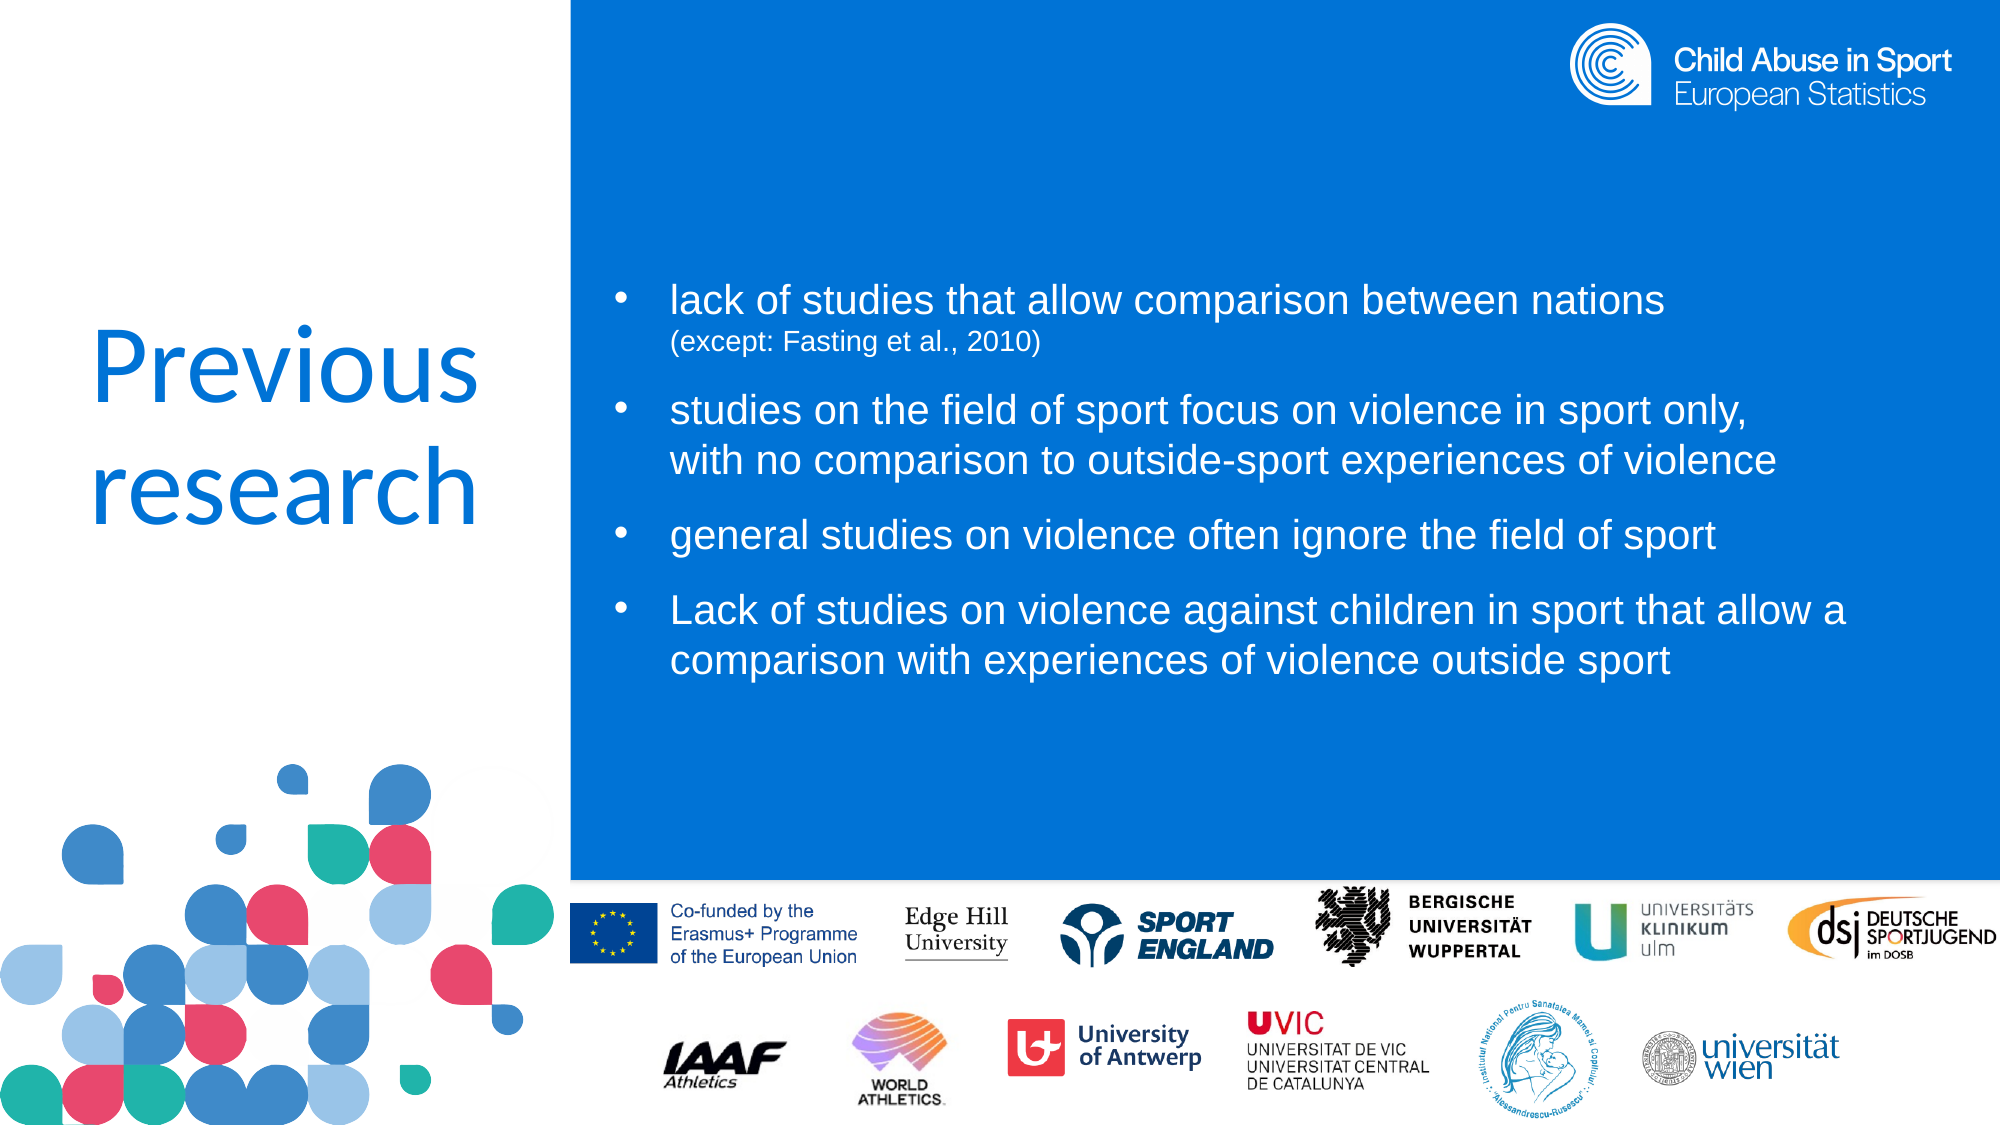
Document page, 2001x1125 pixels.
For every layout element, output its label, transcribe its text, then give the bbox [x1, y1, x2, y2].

text_box lack of studies that allow comparison between nations (except: Fasting et al., 2010) studies on the field of sport focus on violence in sport only, with no comparison to outside-sport experiences of violence general studies on violence often ignore the field of sport Lack of studies on violence against children in sport that allow a comparison with experiences of violence outside sport [598, 265, 1942, 690]
picture [1522, 0, 2000, 153]
picture [570, 880, 2000, 1125]
list Previous research [0, 0, 571, 1125]
picture [0, 764, 554, 1125]
